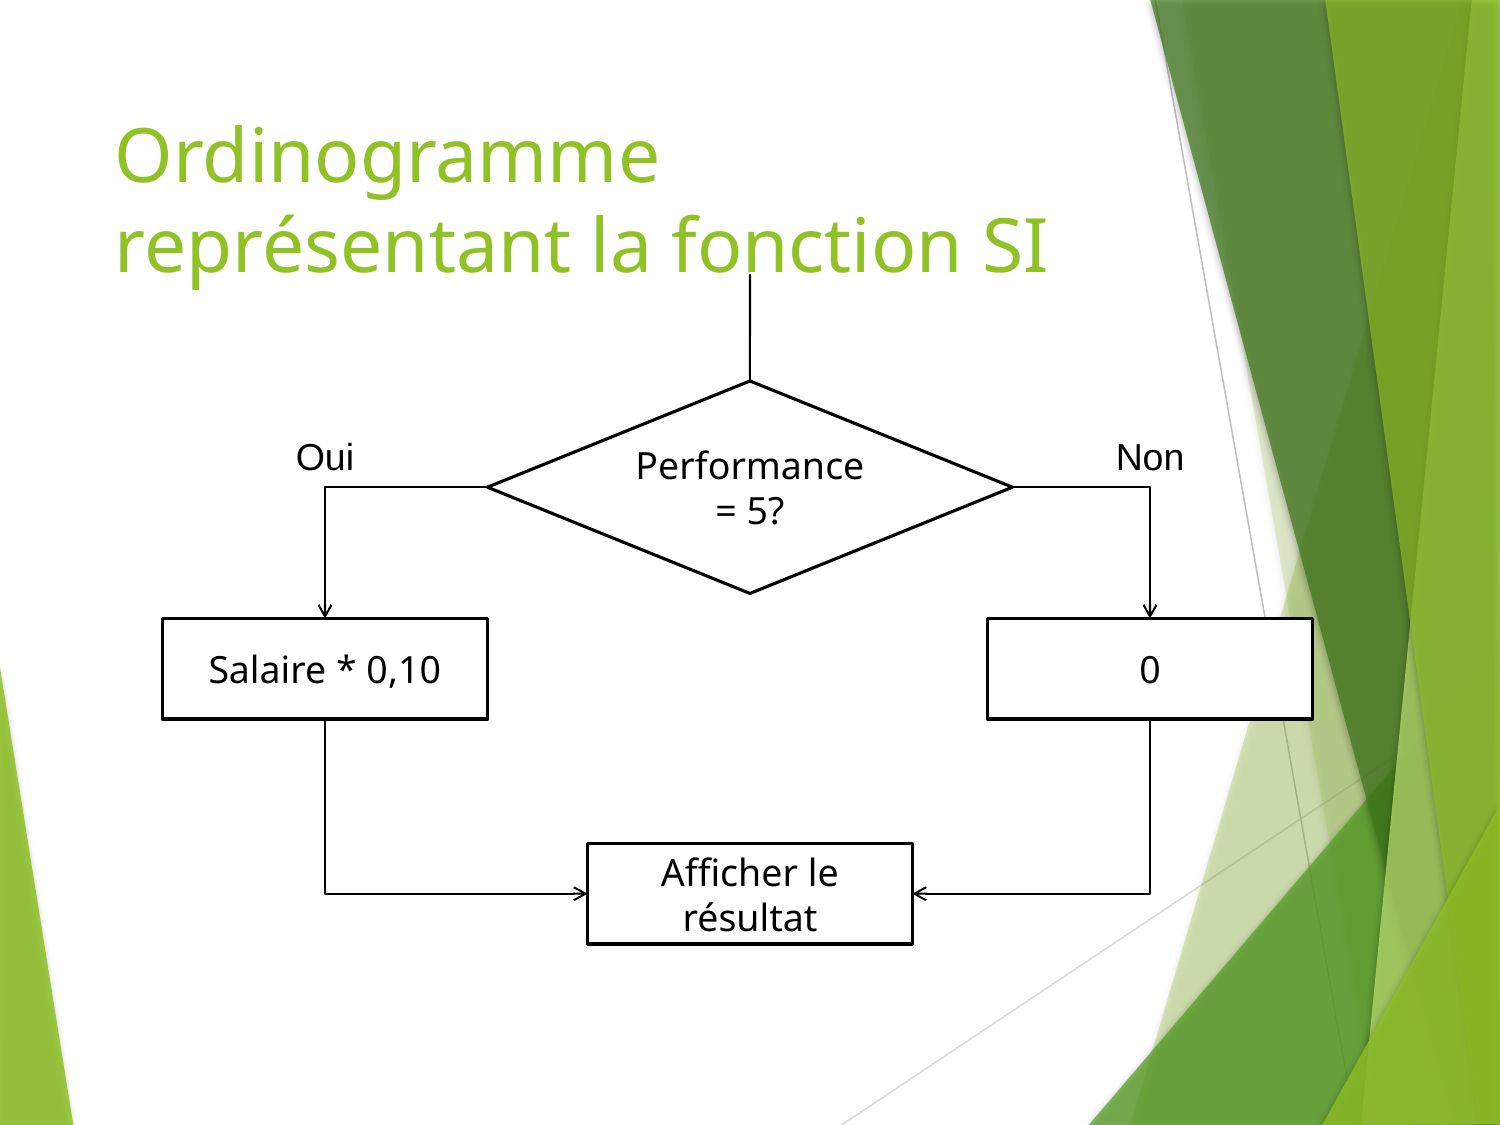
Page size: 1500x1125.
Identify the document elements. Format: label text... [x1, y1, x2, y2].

title Ordinogramme représentant la fonction SI [99, 99, 1142, 317]
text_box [161, 380, 1313, 945]
